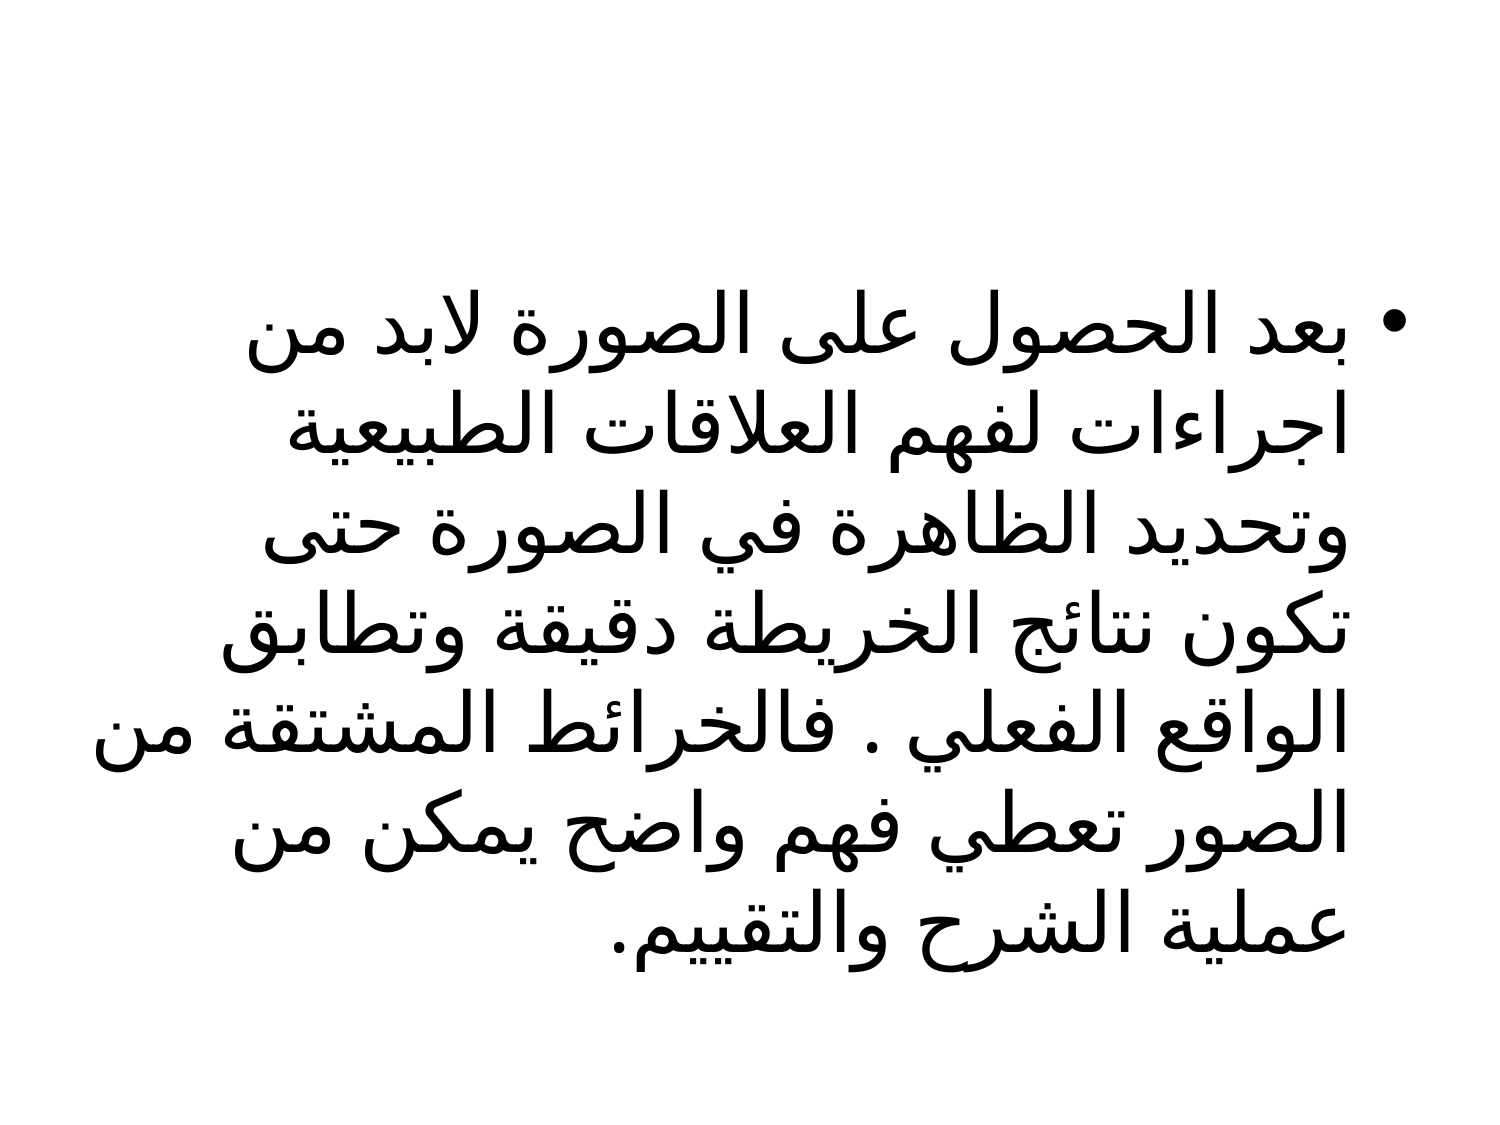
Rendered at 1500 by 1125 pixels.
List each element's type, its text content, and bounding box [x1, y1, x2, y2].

list بعد الحصول على الصورة لابد من اجراءات لفهم العلاقات الطبيعية وتحديد الظاهرة في الصورة حتى تكون نتائج الخريطة دقيقة وتطابق الواقع الفعلي . فالخرائط المشتقة من الصور تعطي فهم واضح يمكن من عملية الشرح والتقييم. [75, 262, 1425, 1005]
